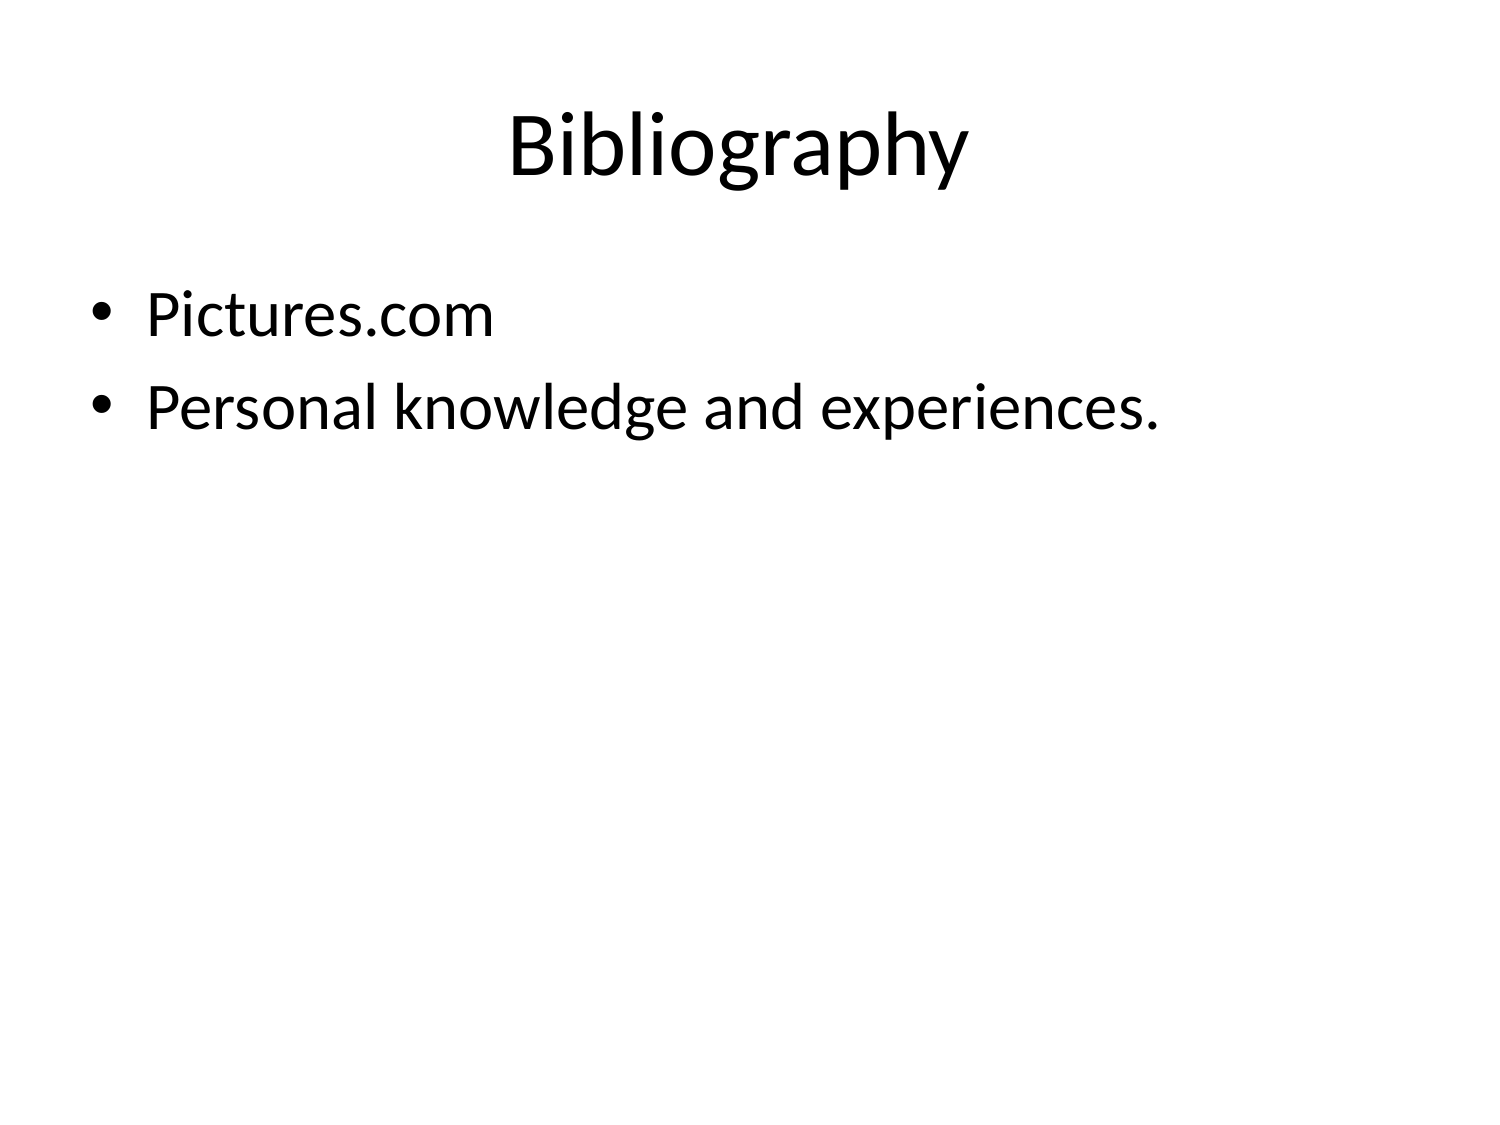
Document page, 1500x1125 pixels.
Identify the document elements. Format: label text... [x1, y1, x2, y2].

title Bibliography [75, 45, 1425, 233]
list Pictures.com Personal knowledge and experiences. [75, 262, 1425, 1005]
